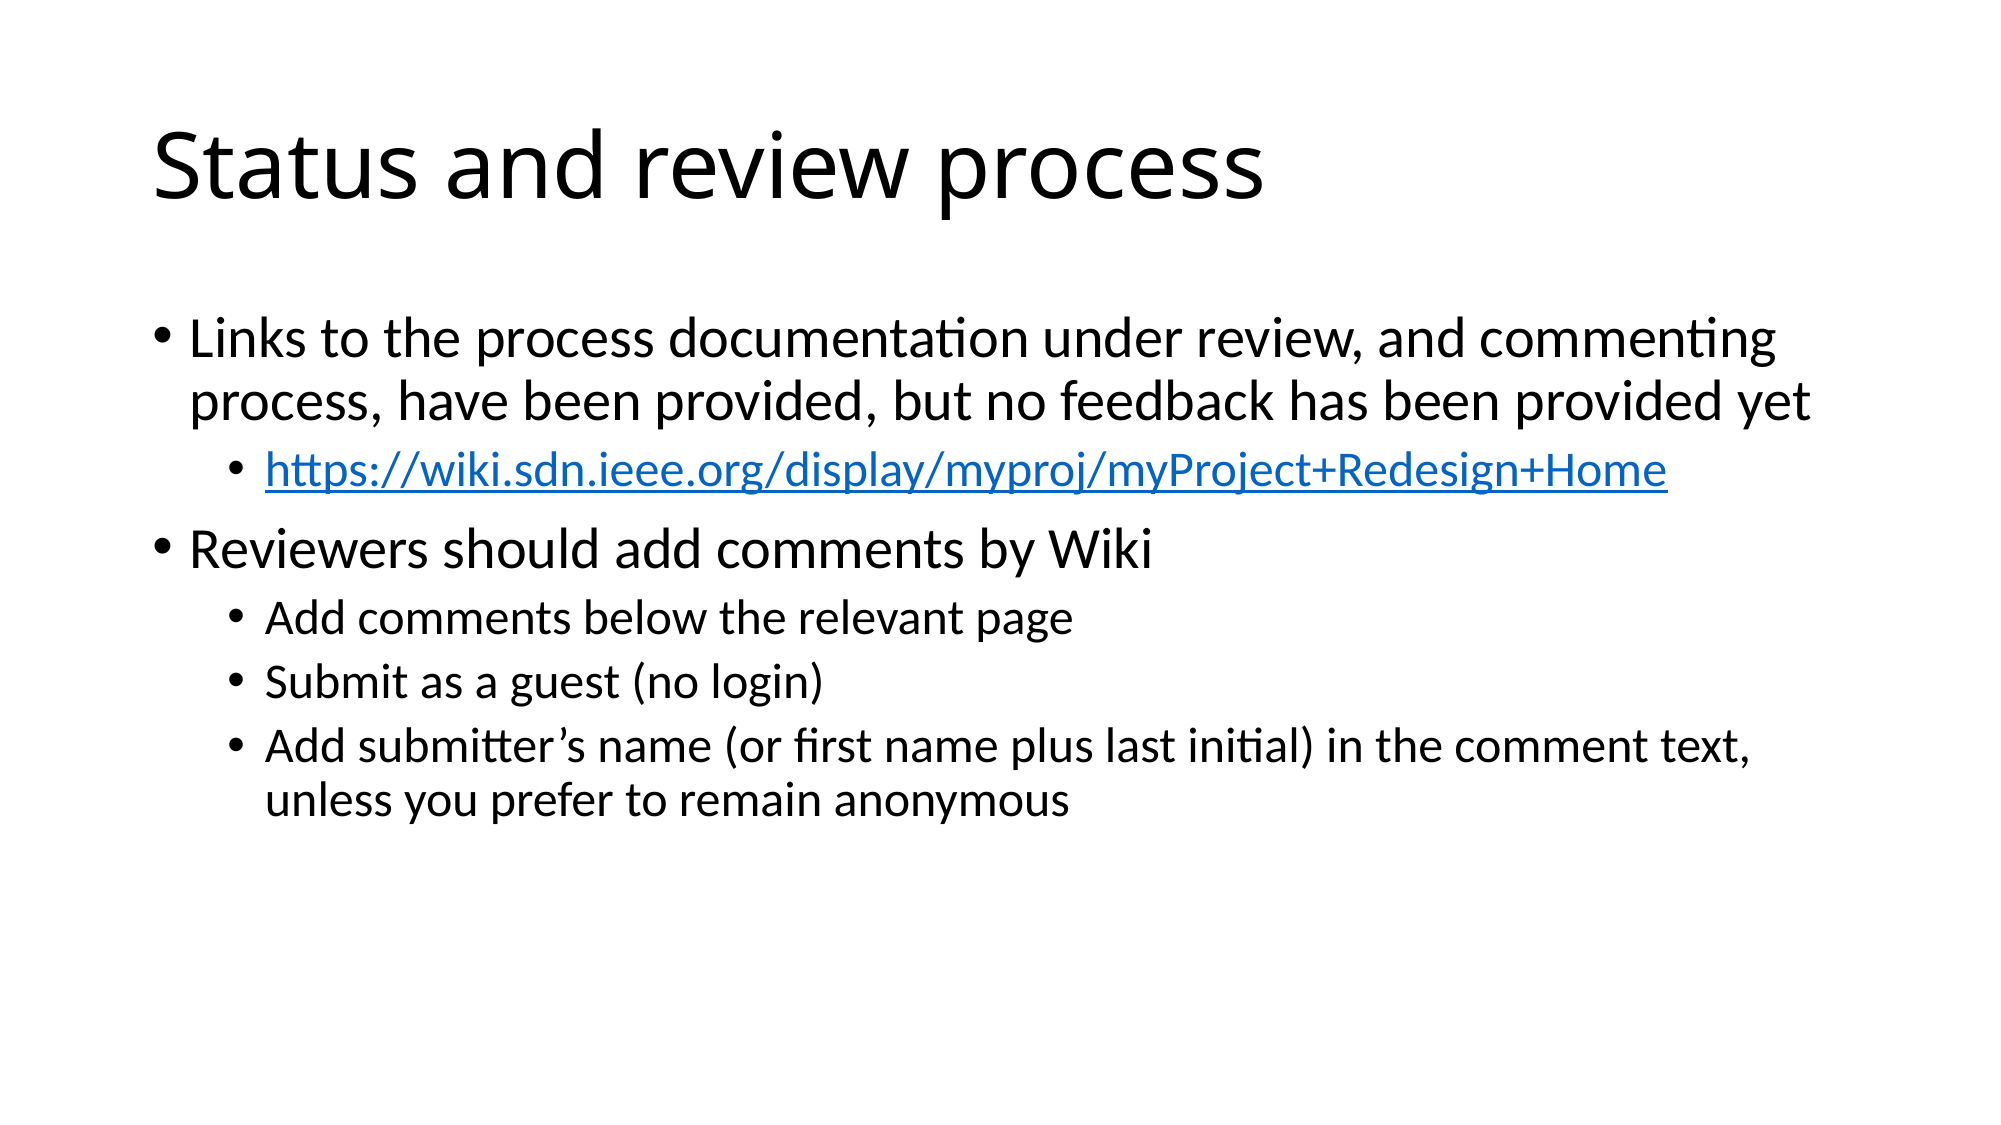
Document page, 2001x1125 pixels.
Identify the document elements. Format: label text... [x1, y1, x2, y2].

list Links to the process documentation under review, and commenting process, have been provided, but no feedback has been provided yet https://wiki.sdn.ieee.org/display/myproj/myProject+Redesign+Home Reviewers should add comments by Wiki Add comments below the relevant page Submit as a guest (no login) Add submitter’s name (or first name plus last initial) in the comment text, unless you prefer to remain anonymous [137, 299, 1863, 1014]
title Status and review process [137, 59, 1863, 278]
